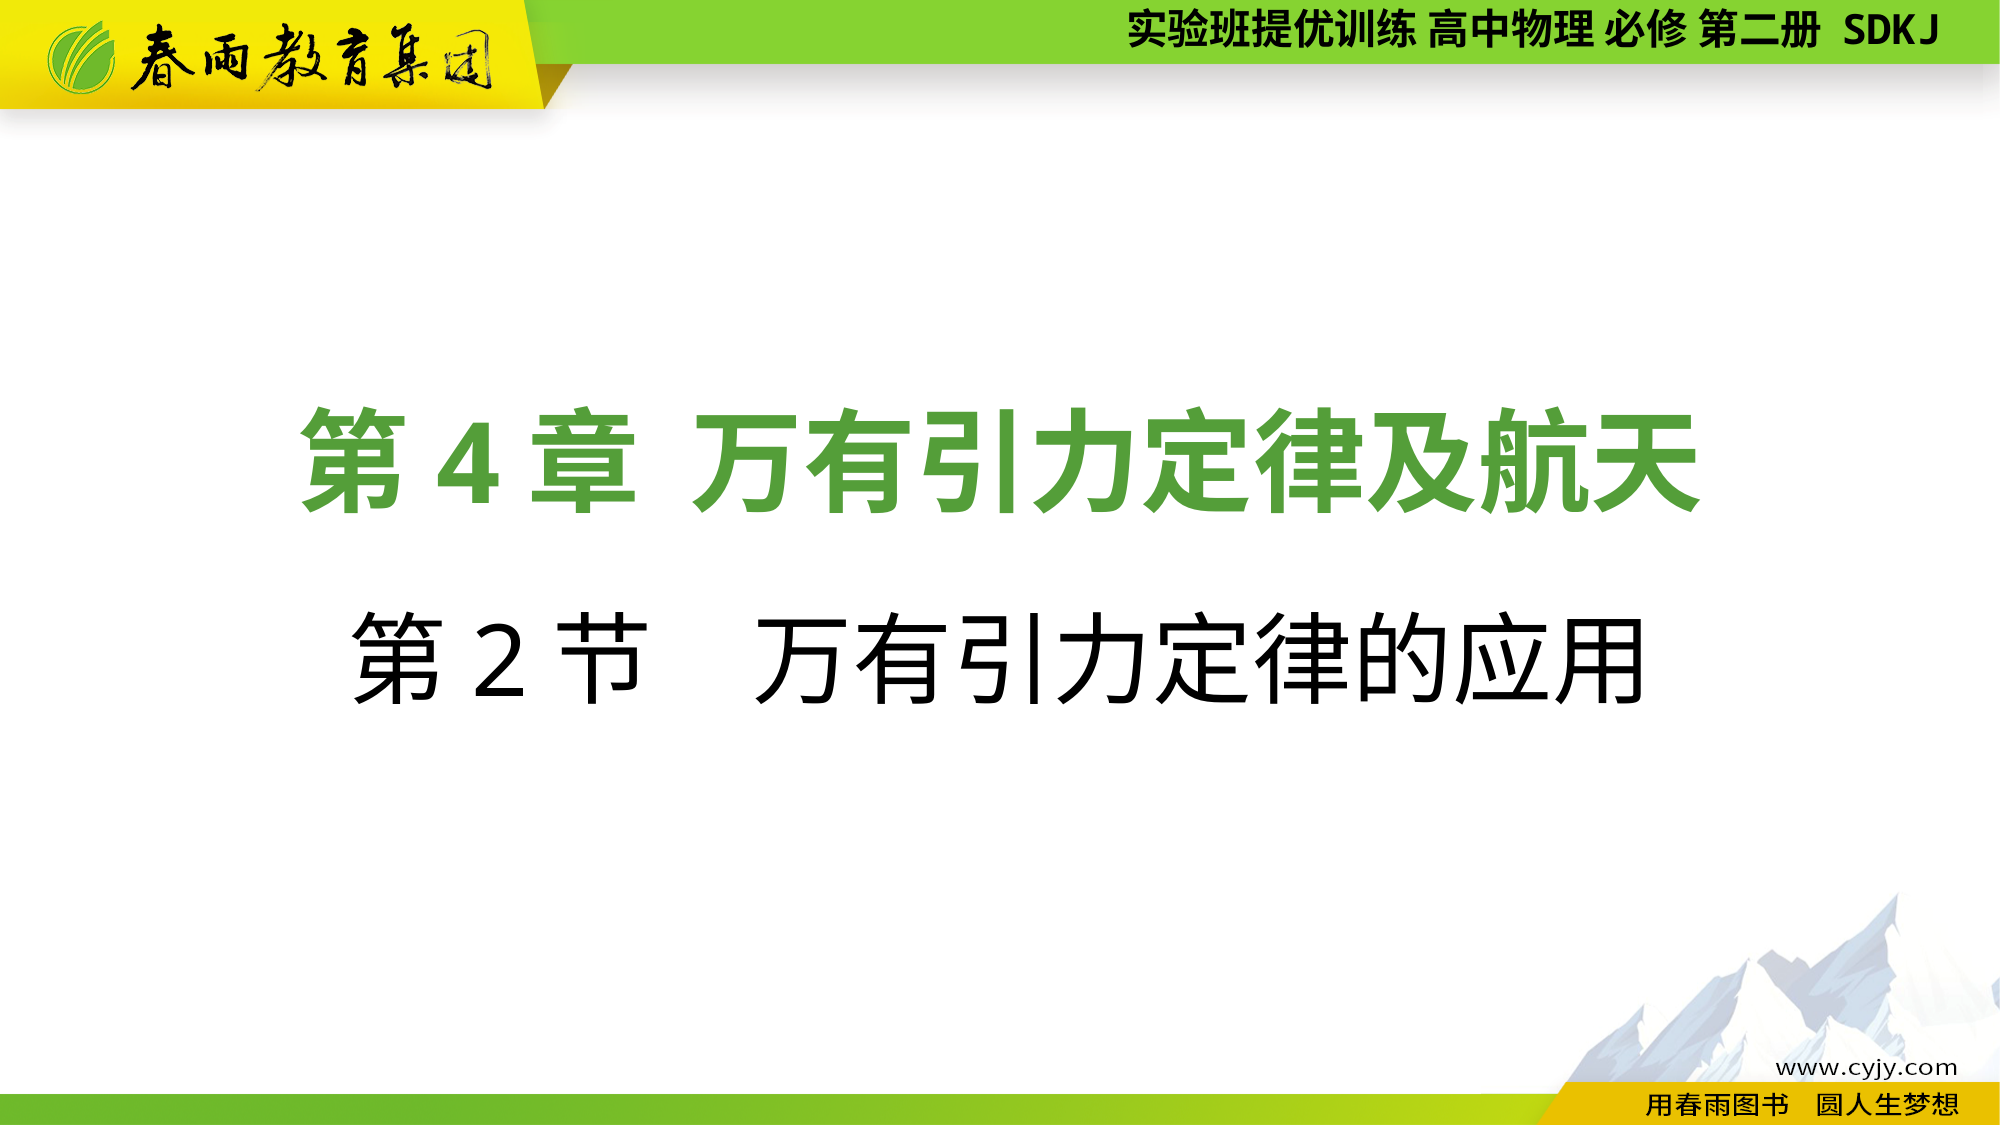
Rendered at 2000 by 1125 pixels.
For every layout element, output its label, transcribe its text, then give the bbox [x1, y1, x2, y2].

picture [0, 0, 2000, 1125]
text_box 第2节 万有引力定律的应用 [54, 528, 1946, 724]
text_box 第4章 万有引力定律及航天 [54, 316, 1946, 528]
